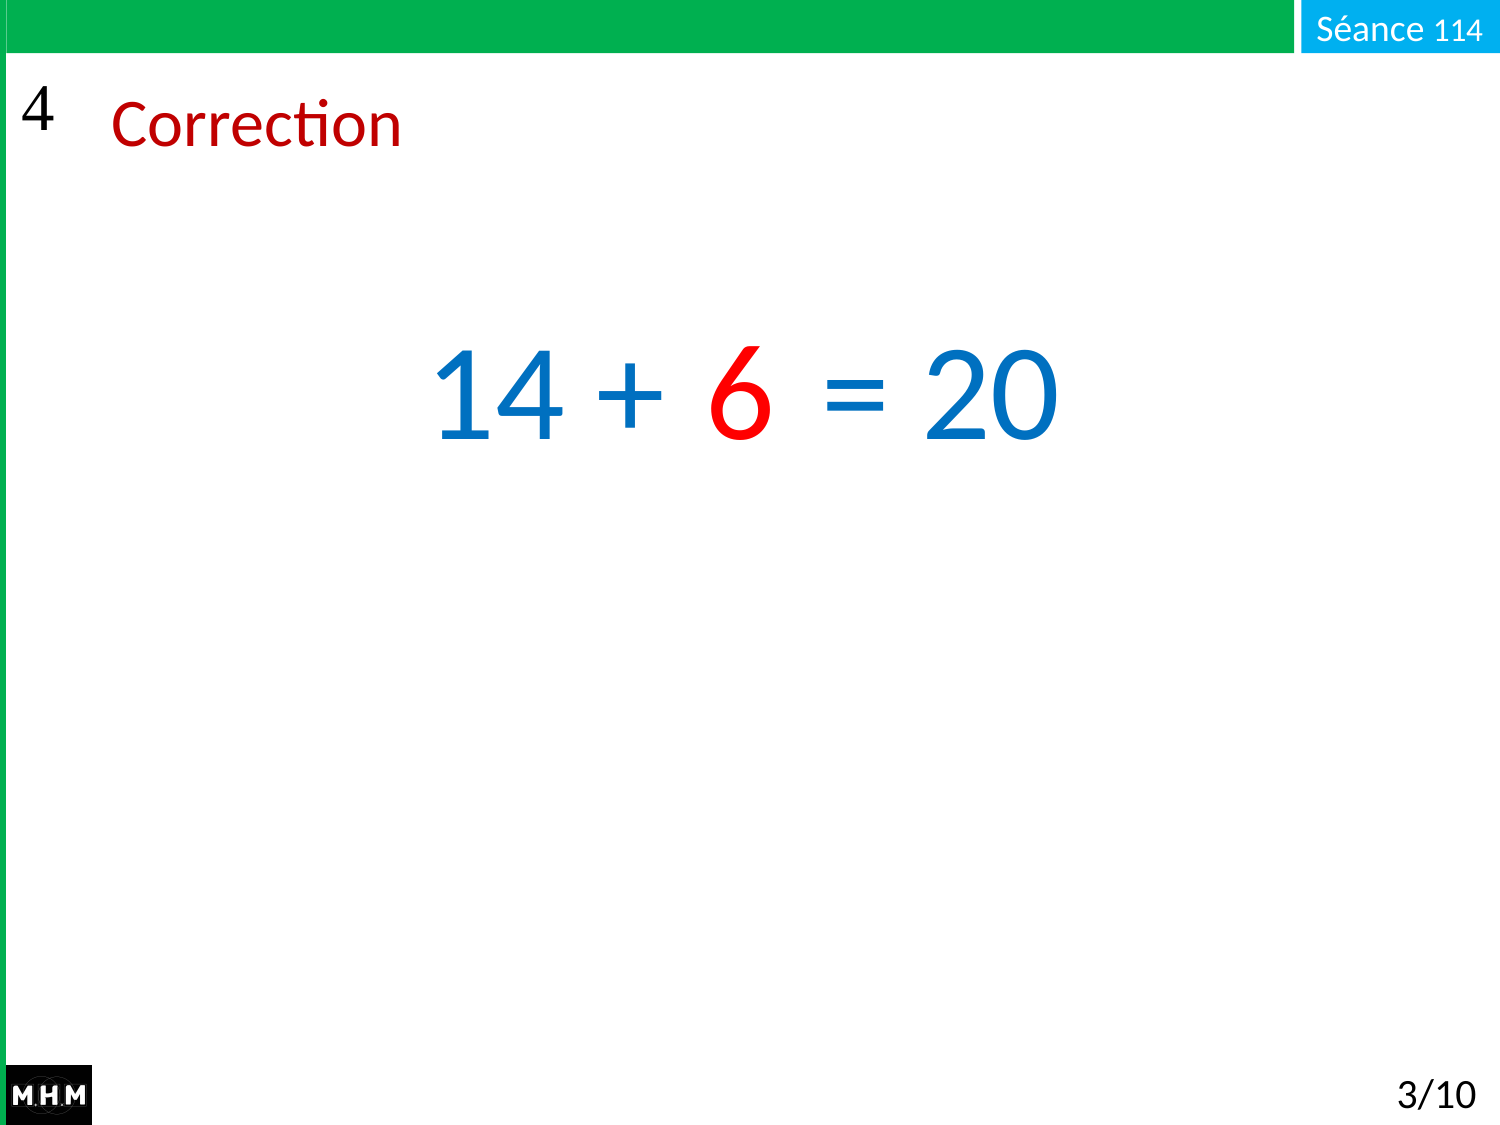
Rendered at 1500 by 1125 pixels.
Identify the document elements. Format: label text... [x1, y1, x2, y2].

title Correction [96, 80, 1391, 170]
text_box 14 + … = 20 [396, 294, 665, 475]
list 3/10 [1373, 1064, 1500, 1125]
text_box 14 + … = 20 [815, 294, 1091, 475]
picture [6, 1065, 92, 1125]
text_box 6 [665, 294, 815, 475]
